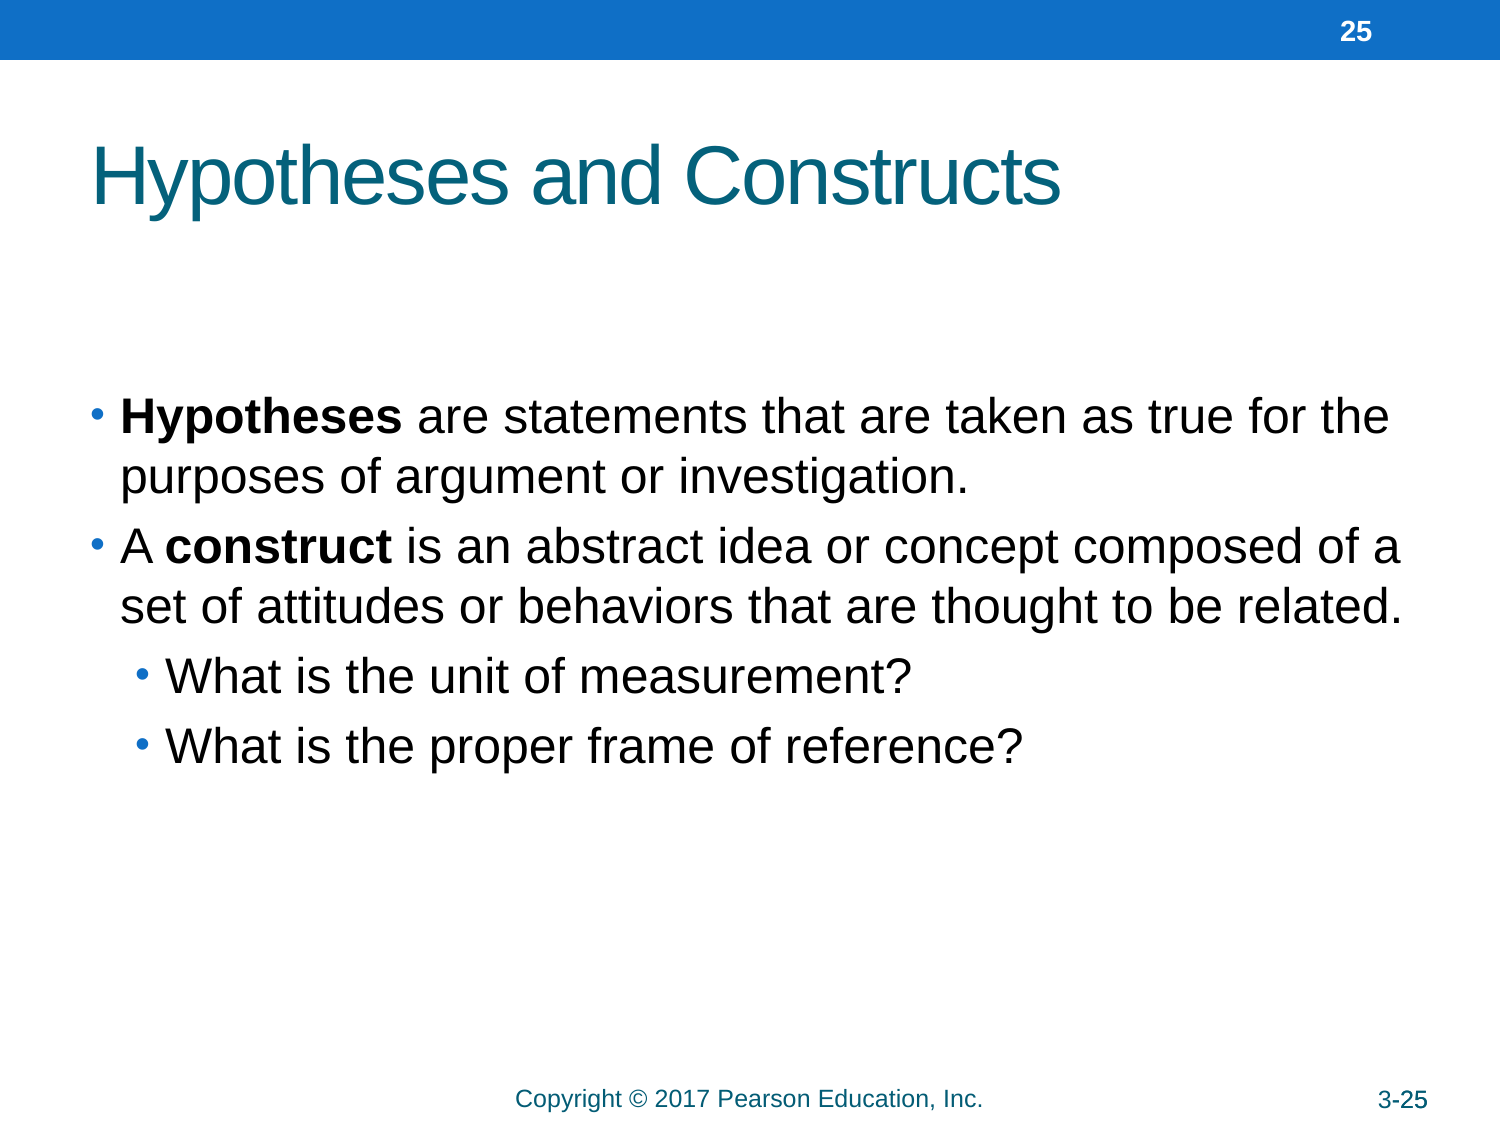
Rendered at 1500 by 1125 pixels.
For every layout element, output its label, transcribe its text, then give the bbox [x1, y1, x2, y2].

title Hypotheses and Constructs [75, 90, 1425, 253]
list Hypotheses are statements that are taken as true for the purposes of argument or investigation. A construct is an abstract idea or concept composed of a set of attitudes or behaviors that are thought to be related. What is the unit of measurement? What is the proper frame of reference? [75, 376, 1425, 1125]
slide_number 25 [1325, 3, 1500, 57]
